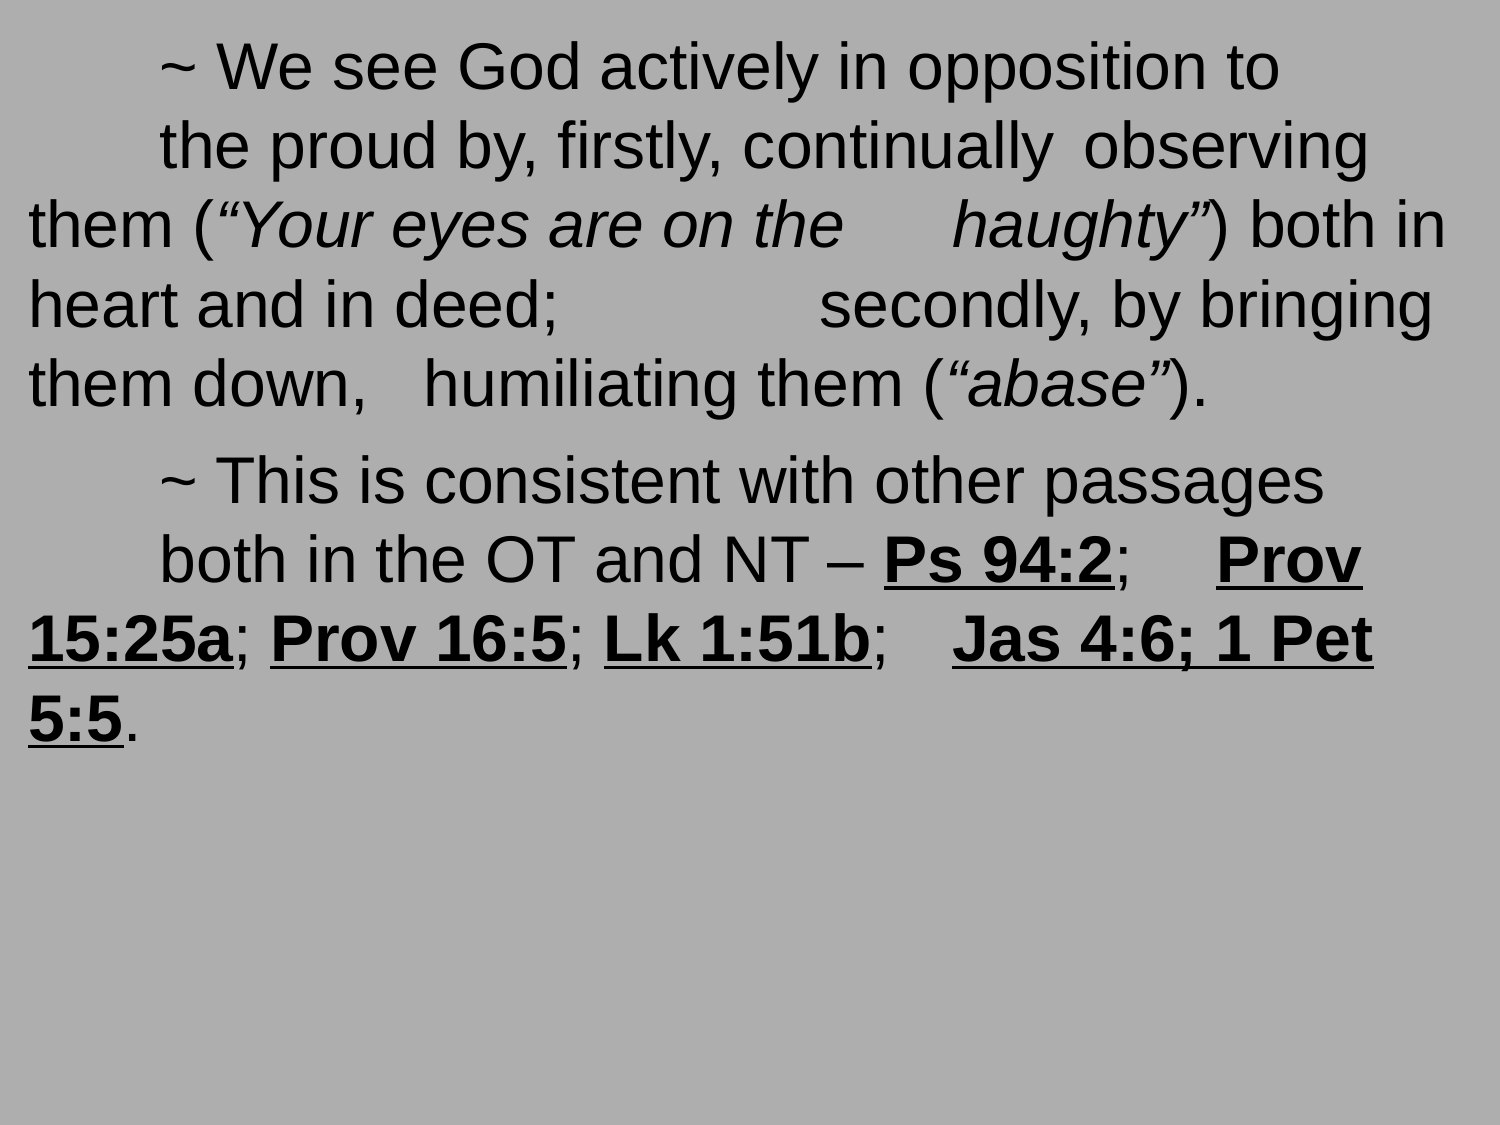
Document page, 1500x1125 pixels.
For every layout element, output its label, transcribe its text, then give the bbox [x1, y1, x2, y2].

subtitle ~ We see God actively in opposition to the proud by, firstly, continually observing them (“Your eyes are on the haughty”) both in heart and in deed; secondly, by bringing them down, humiliating them (“abase”). ~ This is consistent with other passages both in the OT and NT – Ps 94:2; Prov 15:25a; Prov 16:5; Lk 1:51b; Jas 4:6; 1 Pet 5:5. [13, 16, 1489, 1108]
